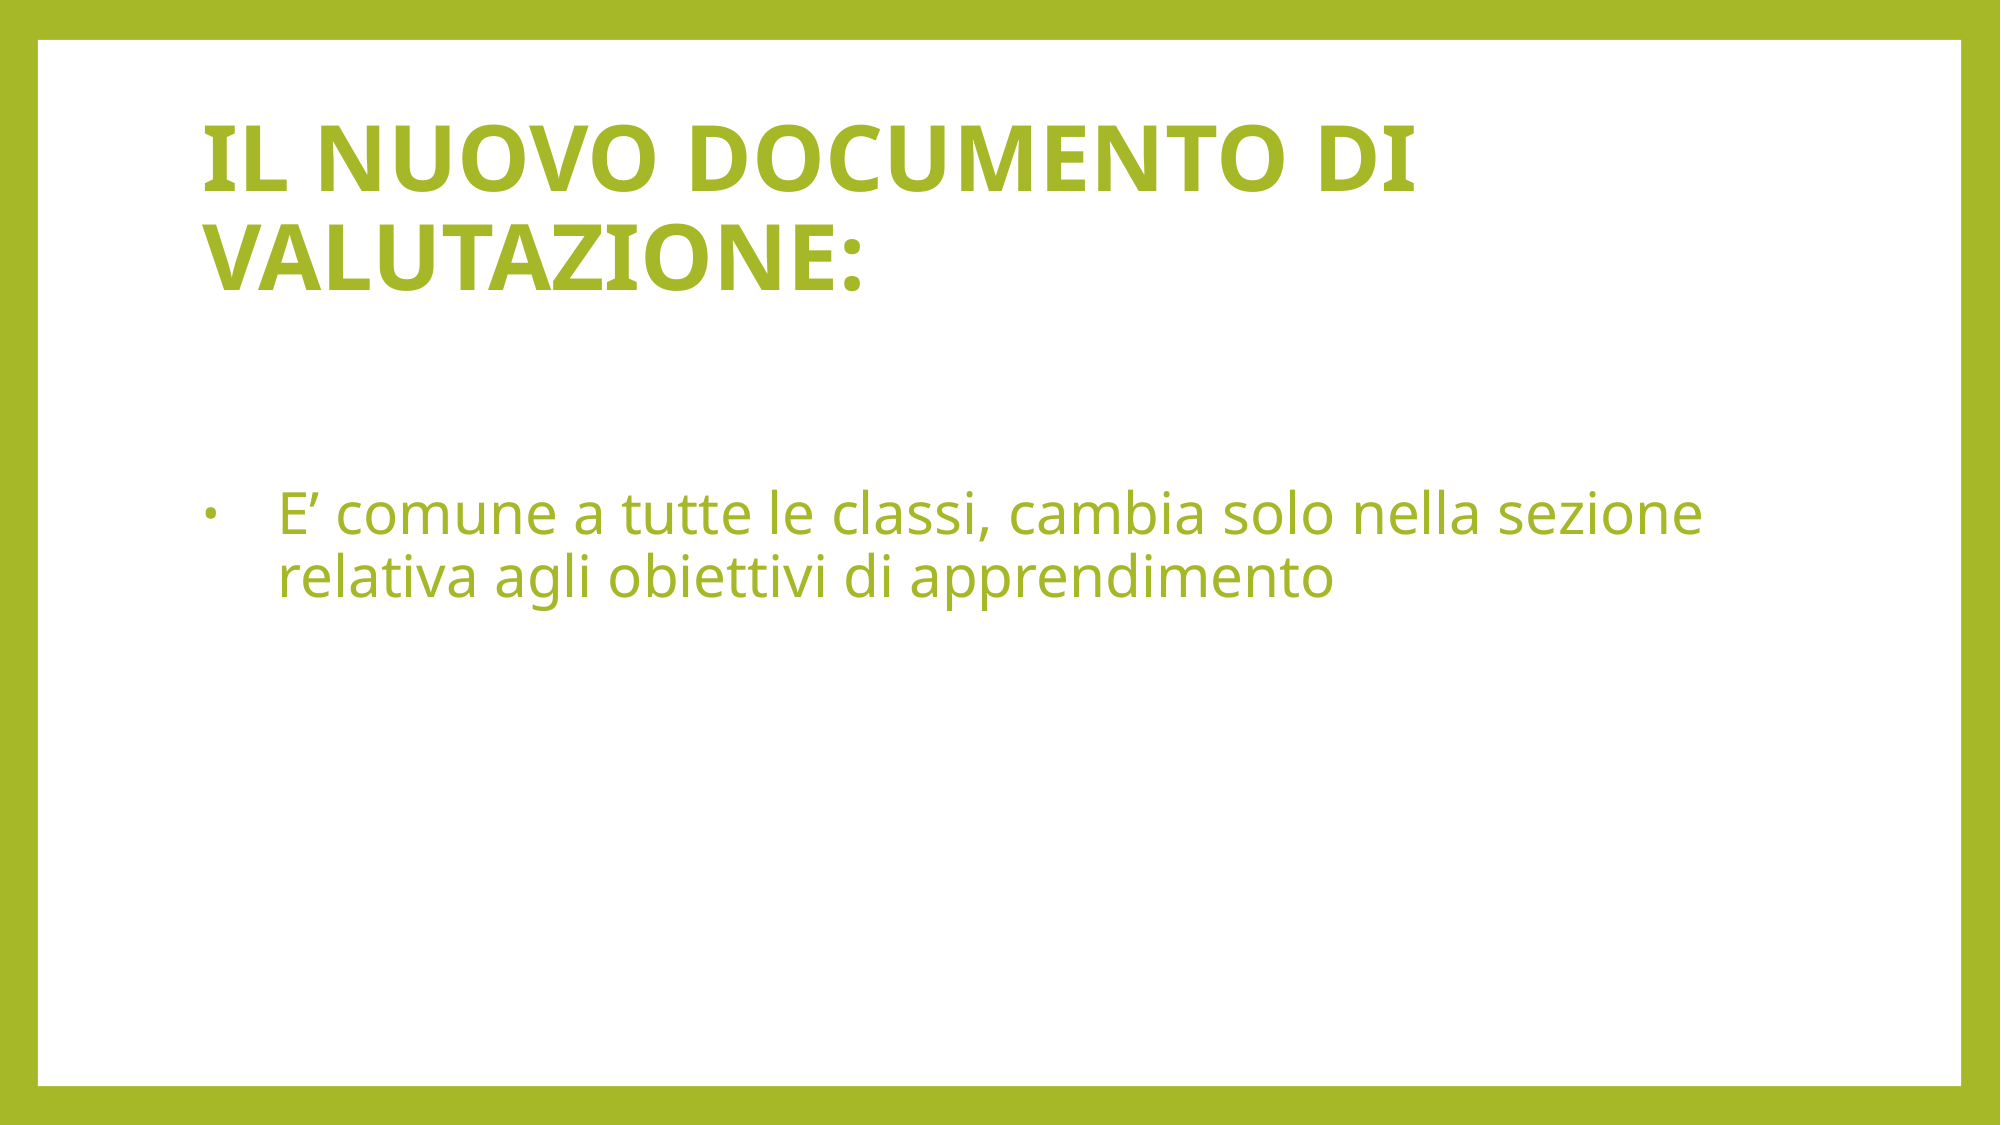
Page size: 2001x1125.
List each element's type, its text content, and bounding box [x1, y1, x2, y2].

list E’ comune a tutte le classi, cambia solo nella sezione relativa agli obiettivi di apprendimento [187, 306, 1808, 1000]
title IL NUOVO DOCUMENTO DI VALUTAZIONE: [187, 99, 1808, 306]
